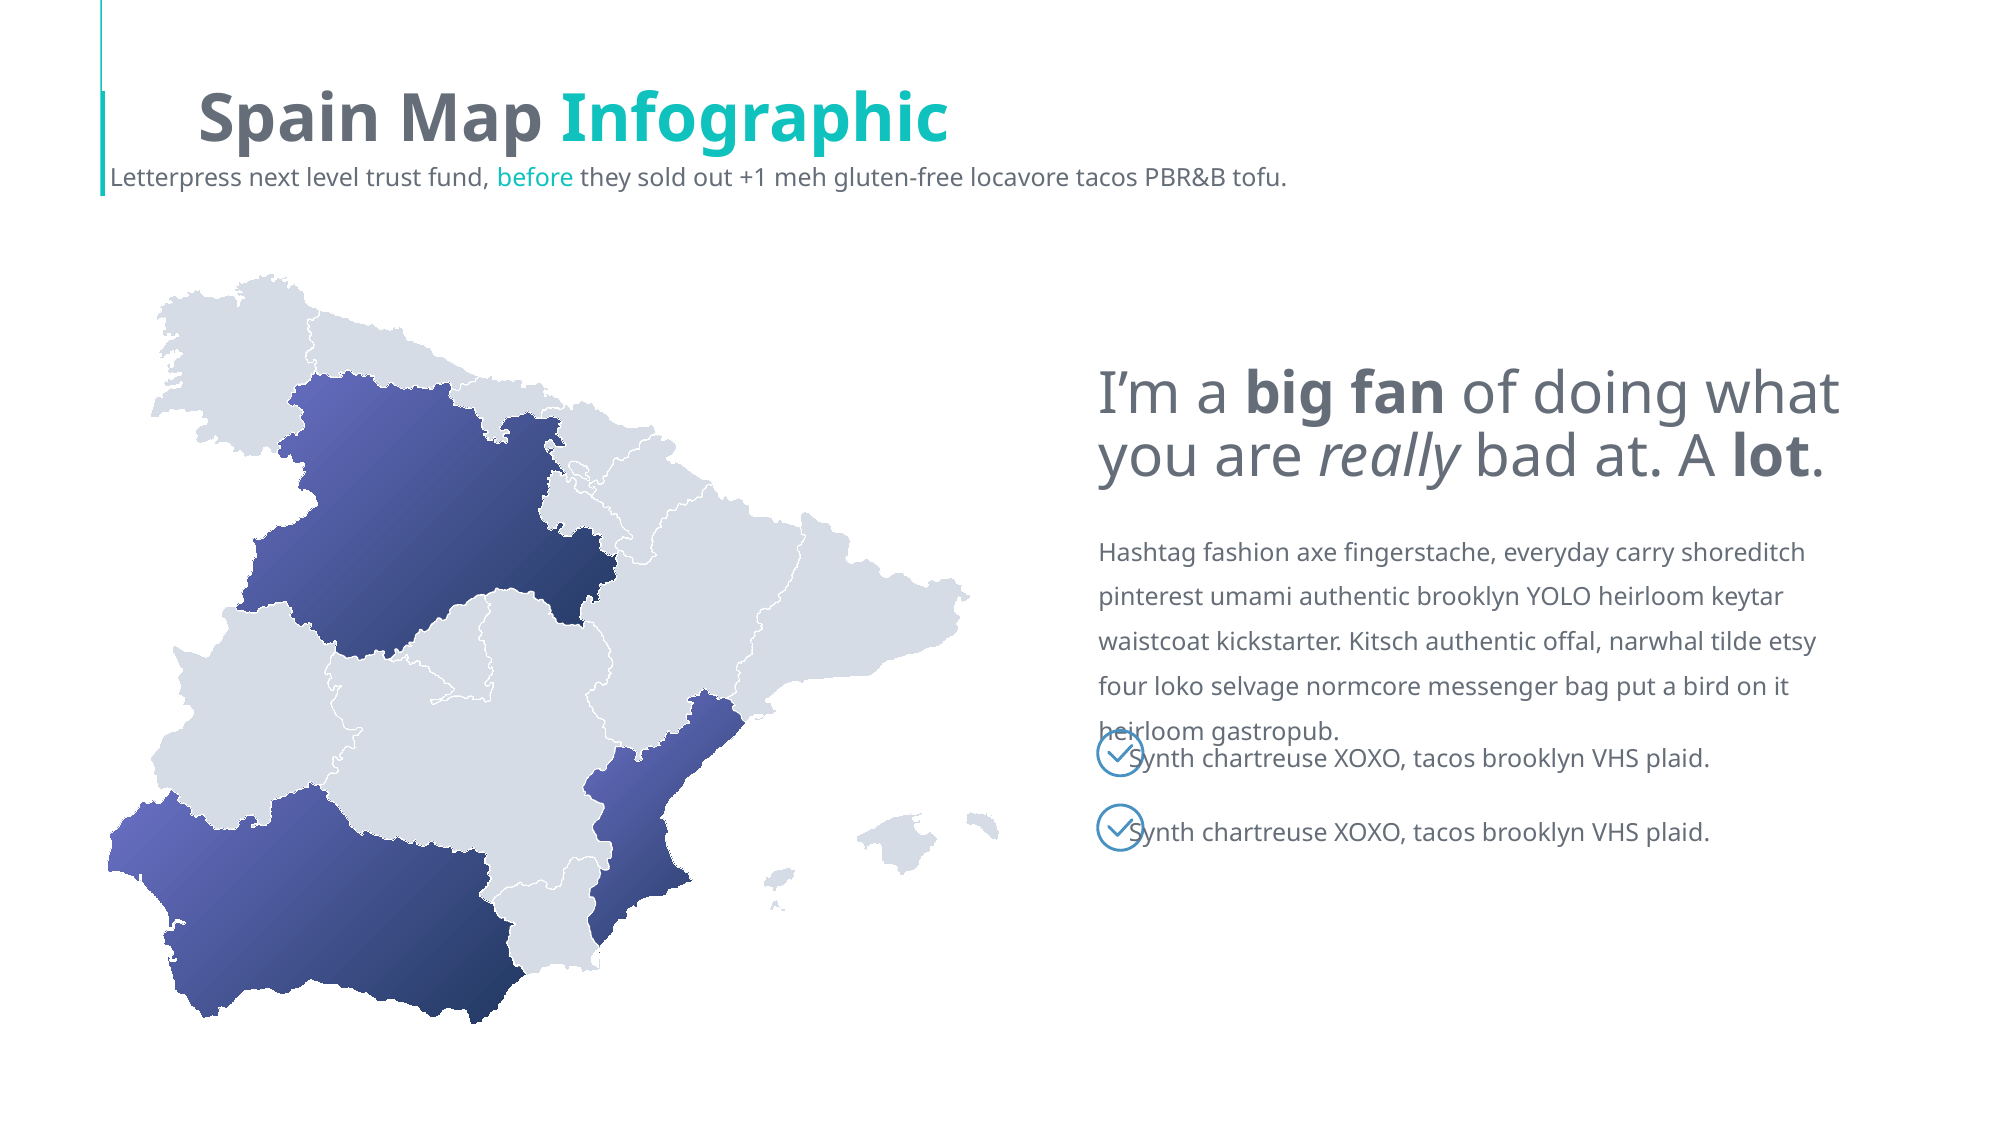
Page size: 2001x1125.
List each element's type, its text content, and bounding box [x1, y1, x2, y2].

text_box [107, 272, 1000, 1025]
text_box Synth chartreuse XOXO, tacos brooklyn VHS plaid. [1114, 725, 1726, 780]
text_box I’m a big fan of doing what you are really bad at. A lot. [1083, 356, 1902, 497]
text_box Hashtag fashion axe fingerstache, everyday carry shoreditch pinterest umami authentic brooklyn YOLO heirloom keytar waistcoat kickstarter. Kitsch authentic offal, narwhal tilde etsy four loko selvage normcore messenger bag put a bird on it heirloom gastropub. [1083, 513, 1882, 753]
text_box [1097, 730, 1143, 776]
text_box Letterpress next level trust fund, before they sold out +1 meh gluten-free locavore tacos PBR&B tofu. [95, 154, 1310, 199]
text_box Spain Map Infographic [183, 66, 1423, 162]
text_box Synth chartreuse XOXO, tacos brooklyn VHS plaid. [1114, 800, 1726, 854]
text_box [1097, 804, 1143, 851]
